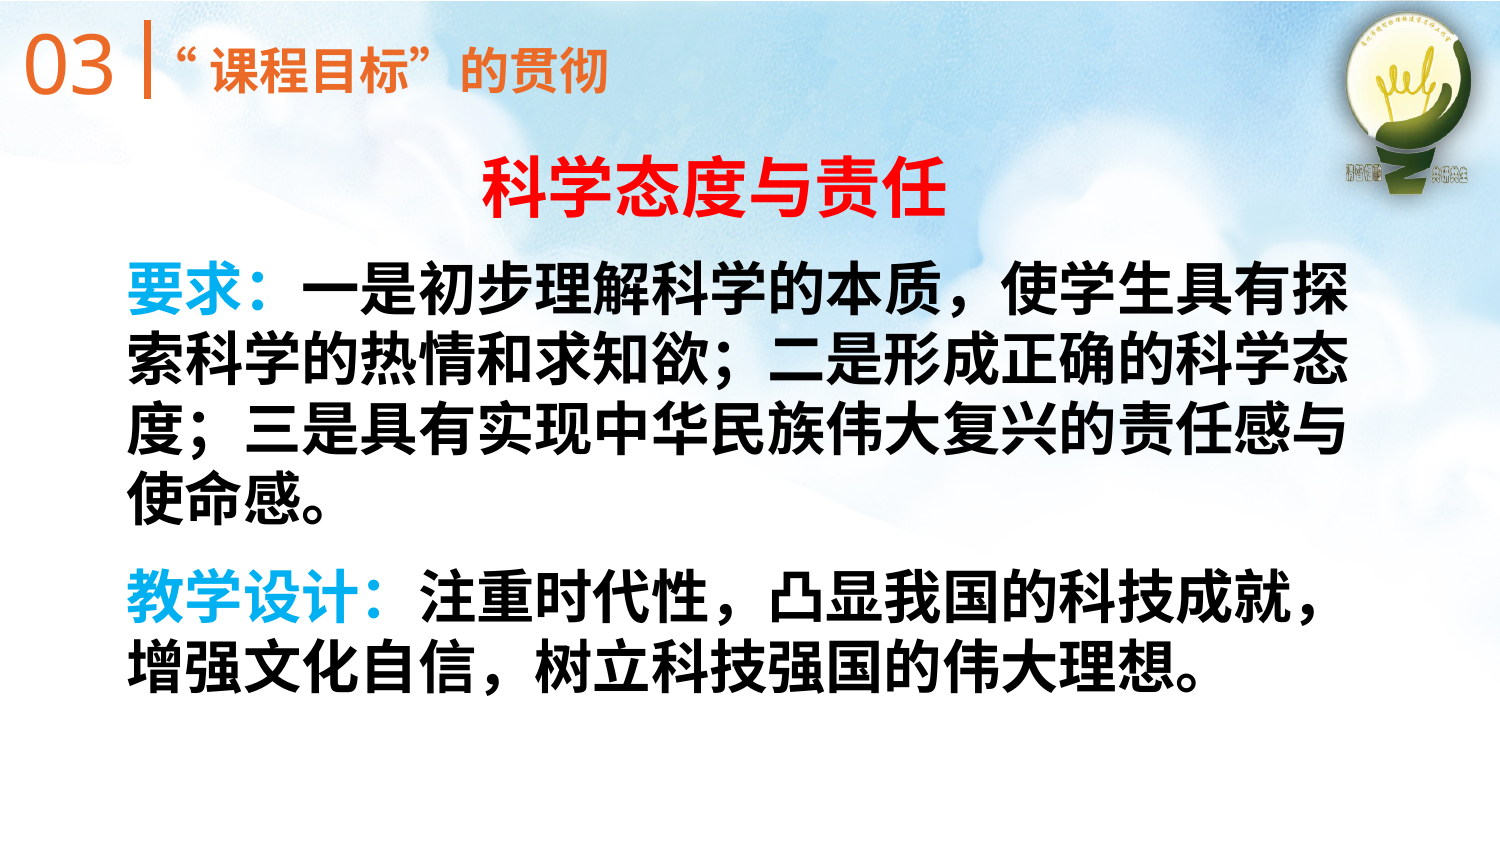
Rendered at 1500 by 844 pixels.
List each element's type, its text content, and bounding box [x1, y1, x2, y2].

text_box 要求：一是初步理解科学的本质，使学生具有探索科学的热情和求知欲；二是形成正确的科学态度；三是具有实现中华民族伟大复兴的责任感与使命感。 [112, 244, 1376, 540]
text_box “课程目标”的贯彻 [132, 32, 624, 107]
text_box 教学设计：注重时代性，凸显我国的科技成就，增强文化自信，树立科技强国的伟大理想。 [112, 552, 1376, 708]
text_box 03 [7, 3, 132, 119]
picture [0, 0, 1500, 843]
text_box 科学态度与责任 [466, 138, 1034, 234]
